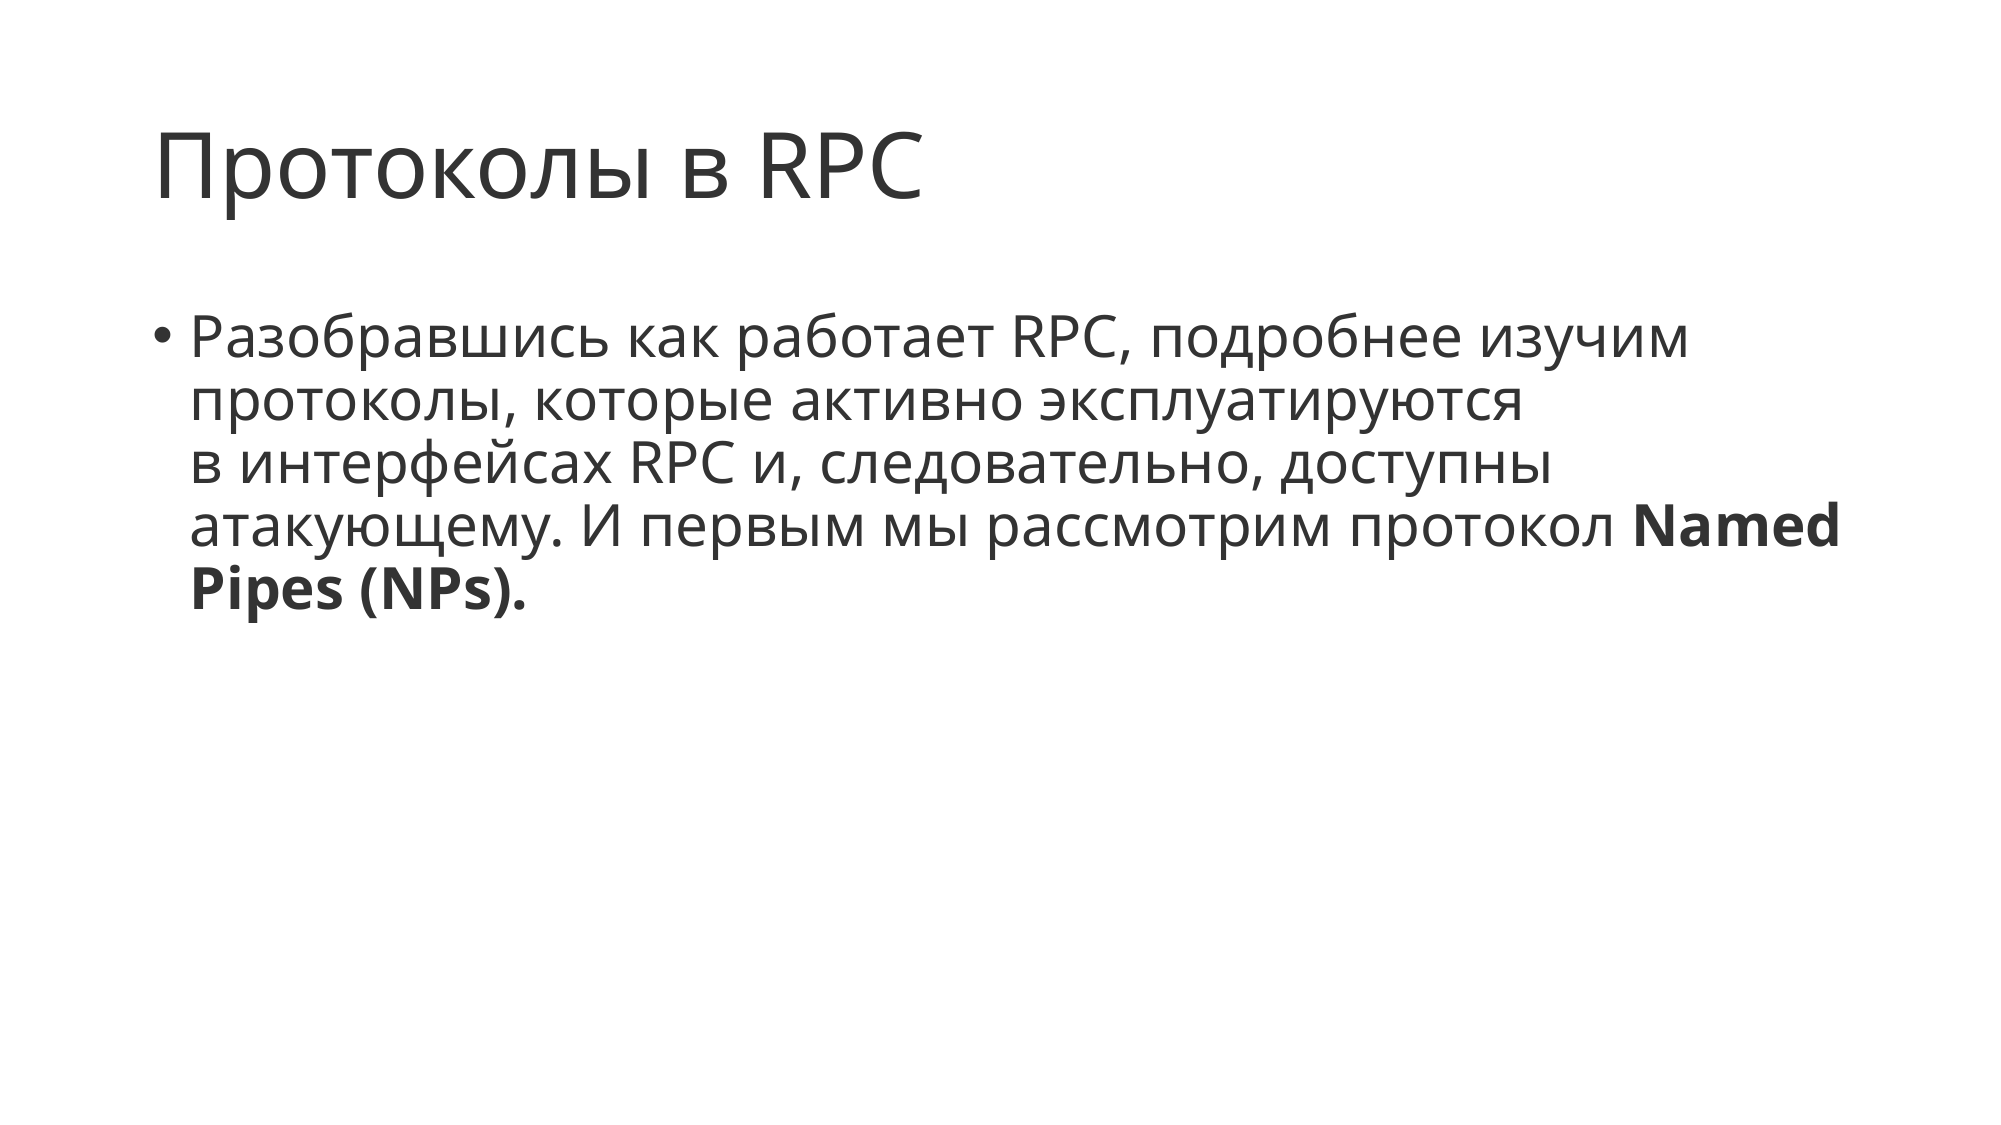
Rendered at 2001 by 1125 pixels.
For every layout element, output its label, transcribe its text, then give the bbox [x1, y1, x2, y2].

title Протоколы в RPC [137, 59, 1863, 278]
list Разобравшись как работает RPC, подробнее изучим протоколы, которые активно эксплуатируются в интерфейсах RPC и, следовательно, доступны атакующему. И первым мы рассмотрим протокол Named Pipes (NPs). [137, 299, 1863, 1014]
